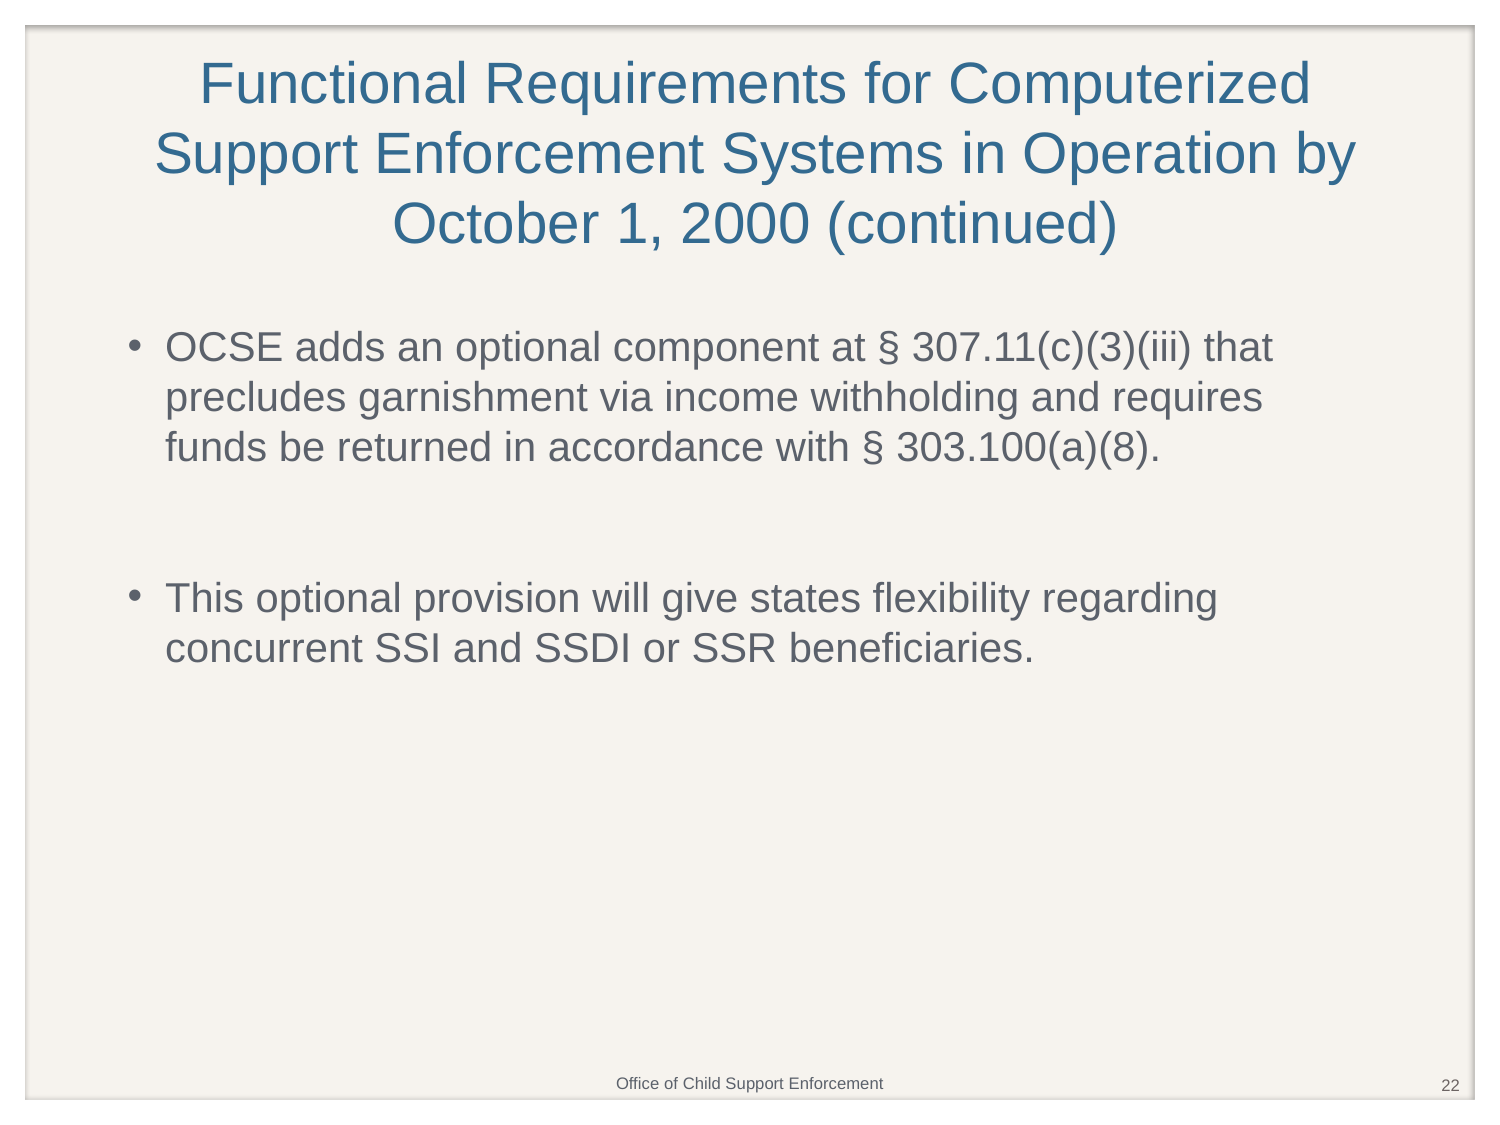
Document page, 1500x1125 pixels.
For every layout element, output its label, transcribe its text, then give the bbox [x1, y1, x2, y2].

title Functional Requirements for Computerized Support Enforcement Systems in Operation by October 1, 2000 (continued) [112, 35, 1400, 263]
slide_number 22 [1125, 1067, 1475, 1103]
list OCSE adds an optional component at § 307.11(c)(3)(iii) that precludes garnishment via income withholding and requires funds be returned in accordance with § 303.100(a)(8). This optional provision will give states flexibility regarding concurrent SSI and SSDI or SSR beneficiaries. [112, 312, 1350, 913]
